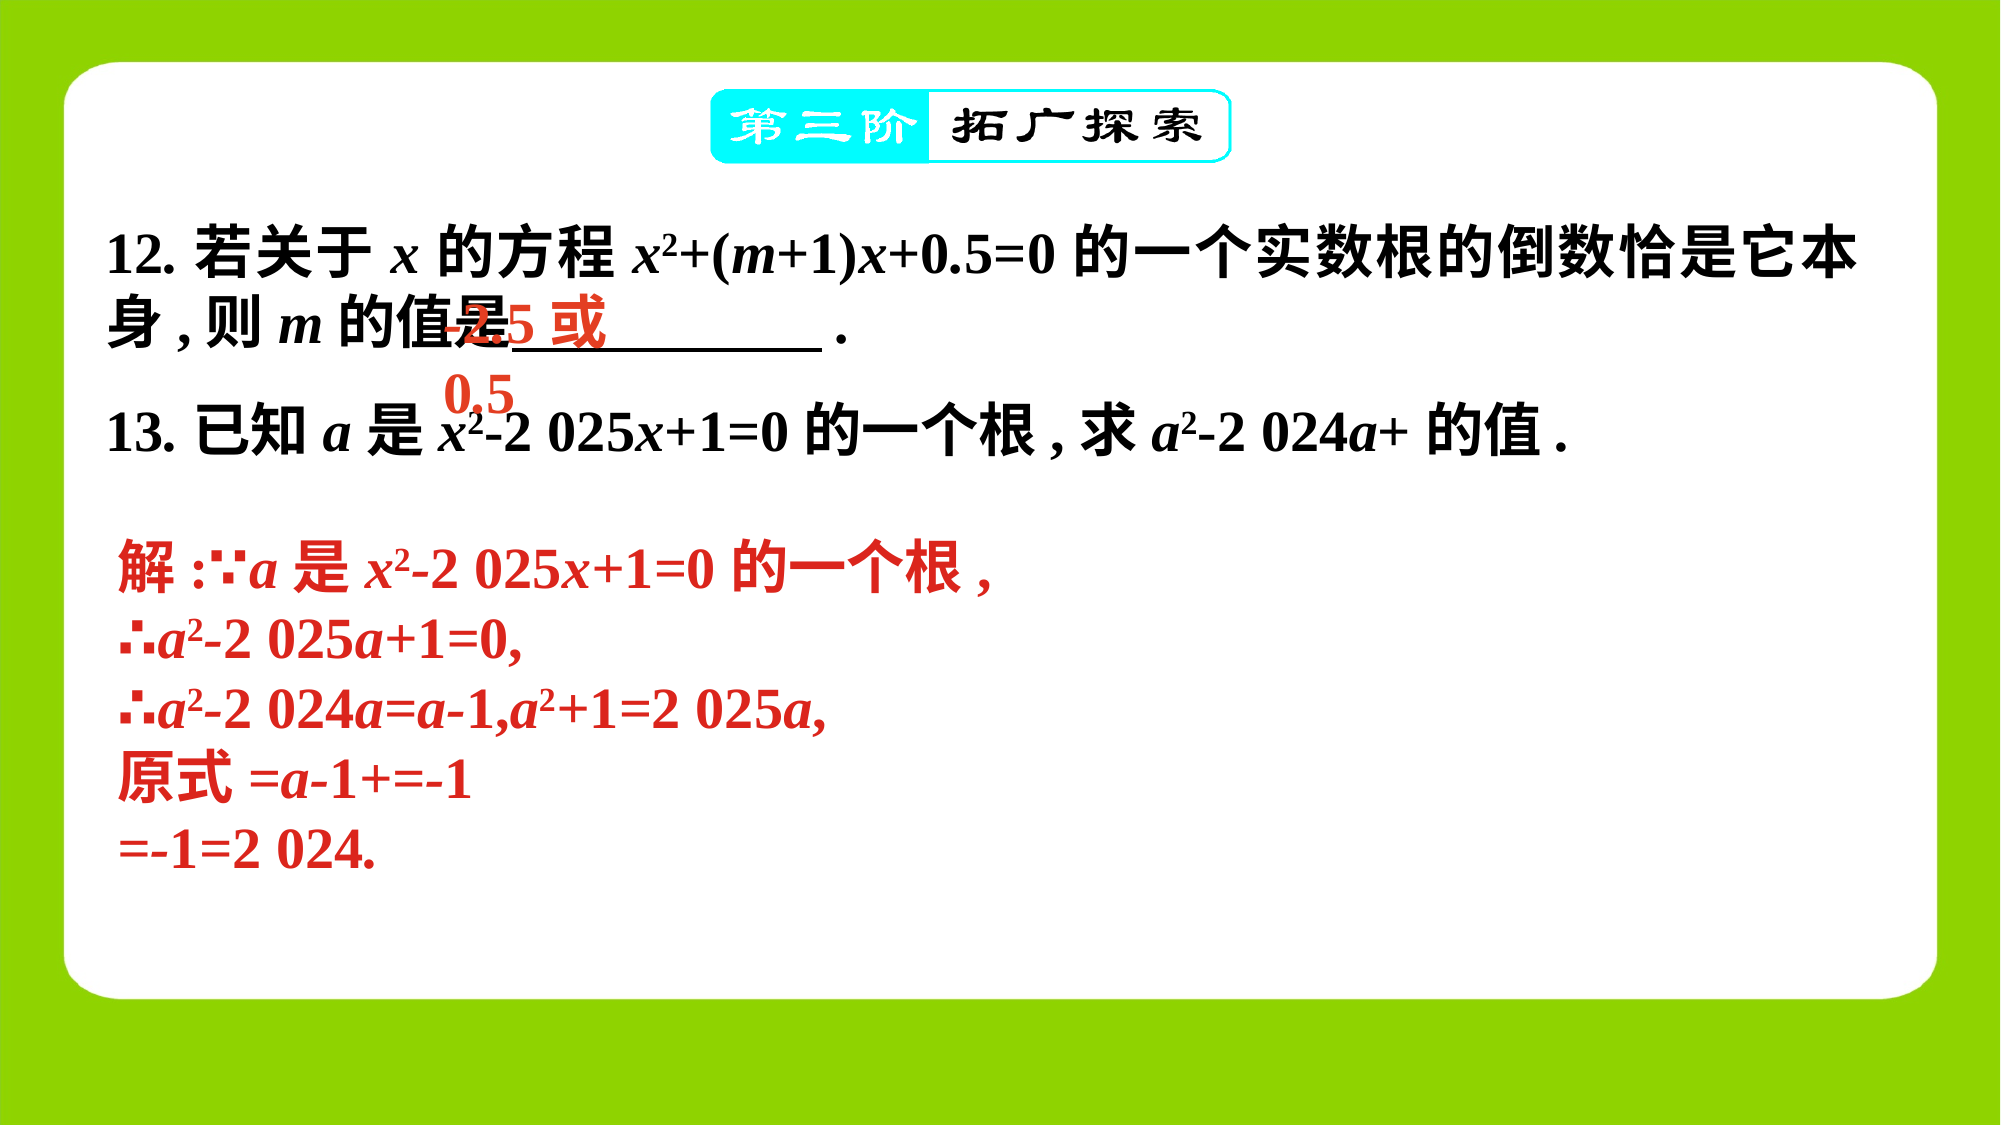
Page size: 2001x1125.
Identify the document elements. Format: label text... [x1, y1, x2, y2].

text_box -2.5或0.5 [428, 277, 693, 433]
picture [0, 0, 2001, 1125]
text_box 12.若关于x的方程x2+(m+1)x+0.5=0的一个实数根的倒数恰是它本身,则m的值是 . [90, 208, 1874, 363]
